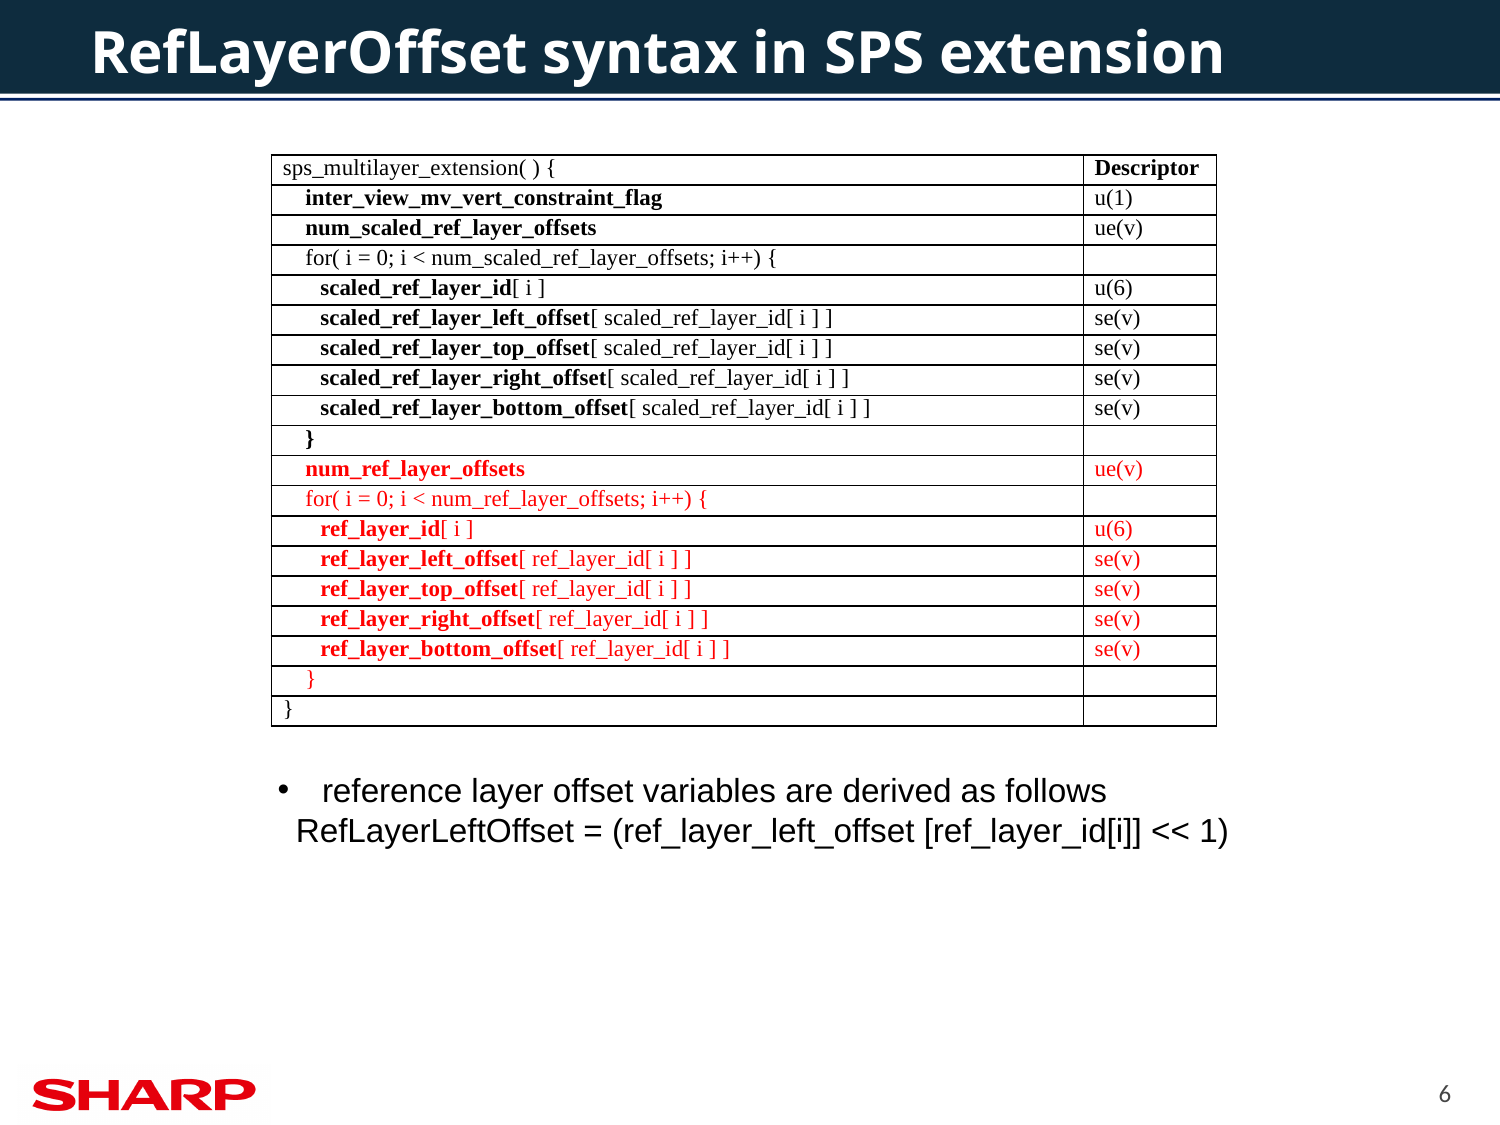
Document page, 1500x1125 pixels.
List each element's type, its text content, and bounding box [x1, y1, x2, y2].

table_cell ref_layer_left_offset[ ref_layer_id[ i ] ] [272, 547, 1083, 575]
table_cell num_scaled_ref_layer_offsets [272, 216, 1083, 244]
table_cell [1084, 426, 1216, 455]
table_cell ue(v) [1084, 216, 1216, 244]
table_cell [1084, 246, 1216, 274]
table_cell } [272, 697, 1083, 725]
table_cell ref_layer_id[ i ] [272, 517, 1083, 545]
table_cell for( i = 0; i < num_ref_layer_offsets; i++) { [272, 486, 1083, 515]
table_cell scaled_ref_layer_left_offset[ scaled_ref_layer_id[ i ] ] [272, 306, 1083, 334]
text_box reference layer offset variables are derived as follows RefLayerLeftOffset = (ref_layer_left_offset [ref_layer_id[i]] << 1) [271, 763, 1341, 855]
table_cell se(v) [1084, 336, 1216, 364]
title RefLayerOffset syntax in SPS extension [74, 15, 1426, 85]
table_cell se(v) [1084, 366, 1216, 395]
table_cell u(6) [1084, 276, 1216, 304]
table_cell inter_view_mv_vert_constraint_flag [272, 186, 1083, 214]
table_cell for( i = 0; i < num_scaled_ref_layer_offsets; i++) { [272, 246, 1083, 274]
table_cell num_ref_layer_offsets [272, 456, 1083, 485]
table_cell [1084, 486, 1216, 515]
table_cell scaled_ref_layer_right_offset[ scaled_ref_layer_id[ i ] ] [272, 366, 1083, 395]
table_cell ref_layer_right_offset[ ref_layer_id[ i ] ] [272, 607, 1083, 635]
table_cell se(v) [1084, 607, 1216, 635]
table_cell se(v) [1084, 547, 1216, 575]
table_cell u(1) [1084, 186, 1216, 214]
table_header Descriptor [1084, 156, 1216, 184]
table_cell u(6) [1084, 517, 1216, 545]
table_cell se(v) [1084, 396, 1216, 425]
table_cell se(v) [1084, 306, 1216, 334]
table_cell scaled_ref_layer_bottom_offset[ scaled_ref_layer_id[ i ] ] [272, 396, 1083, 425]
table_cell } [272, 426, 1083, 455]
table_cell scaled_ref_layer_id[ i ] [272, 276, 1083, 304]
slide_number 6 [1345, 1062, 1467, 1108]
table_cell } [272, 667, 1083, 695]
table_cell ref_layer_top_offset[ ref_layer_id[ i ] ] [272, 577, 1083, 605]
table_header sps_multilayer_extension( ) { [272, 156, 1083, 184]
table_cell ref_layer_bottom_offset[ ref_layer_id[ i ] ] [272, 637, 1083, 665]
table_cell ue(v) [1084, 456, 1216, 485]
table_cell [1084, 667, 1216, 695]
table_cell [1084, 697, 1216, 725]
table_cell se(v) [1084, 577, 1216, 605]
picture [17, 1064, 271, 1125]
table_cell se(v) [1084, 637, 1216, 665]
table_cell scaled_ref_layer_top_offset[ scaled_ref_layer_id[ i ] ] [272, 336, 1083, 364]
